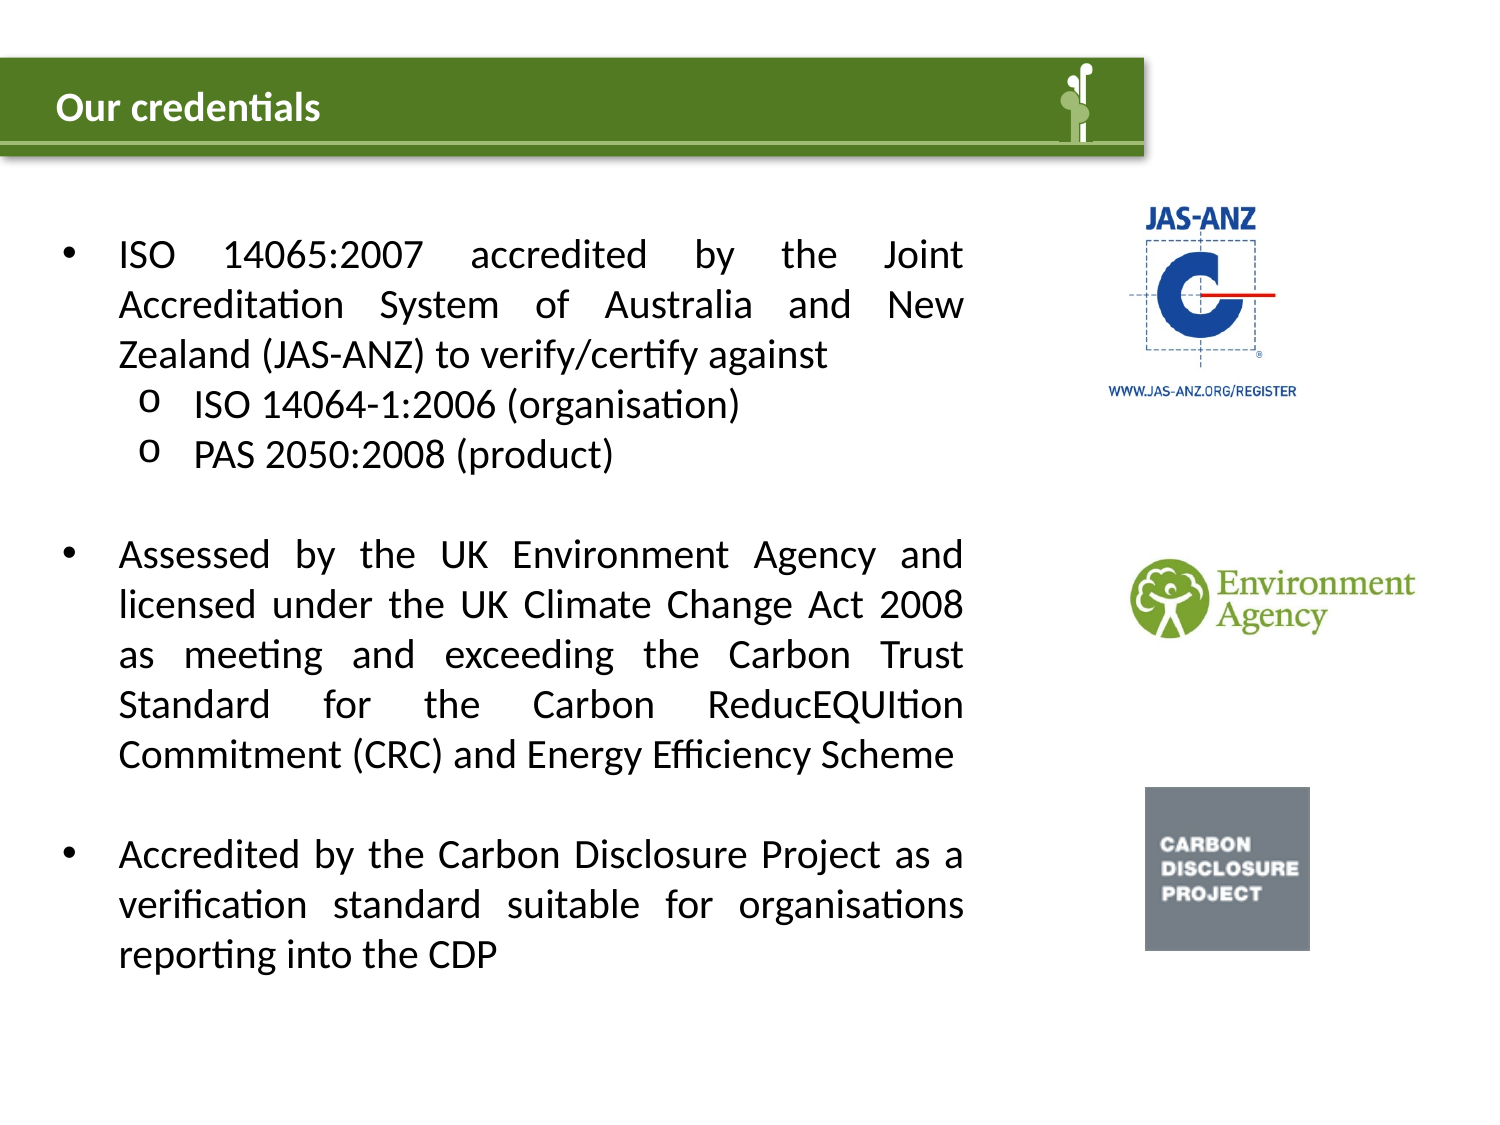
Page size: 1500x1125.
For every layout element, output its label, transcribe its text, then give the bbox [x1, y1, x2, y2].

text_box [1101, 201, 1444, 951]
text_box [0, 57, 1145, 157]
text_box ISO 14065:2007 accredited by the Joint Accreditation System of Australia and New Zealand (JAS-ANZ) to verify/certify against ISO 14064-1:2006 (organisation) PAS 2050:2008 (product) Assessed by the UK Environment Agency and licensed under the UK Climate Change Act 2008 as meeting and exceeding the Carbon Trust Standard for the Carbon ReducEQUItion Commitment (CRC) and Energy Efficiency Scheme Accredited by the Carbon Disclosure Project as a verification standard suitable for organisations reporting into the CDP [47, 219, 980, 985]
